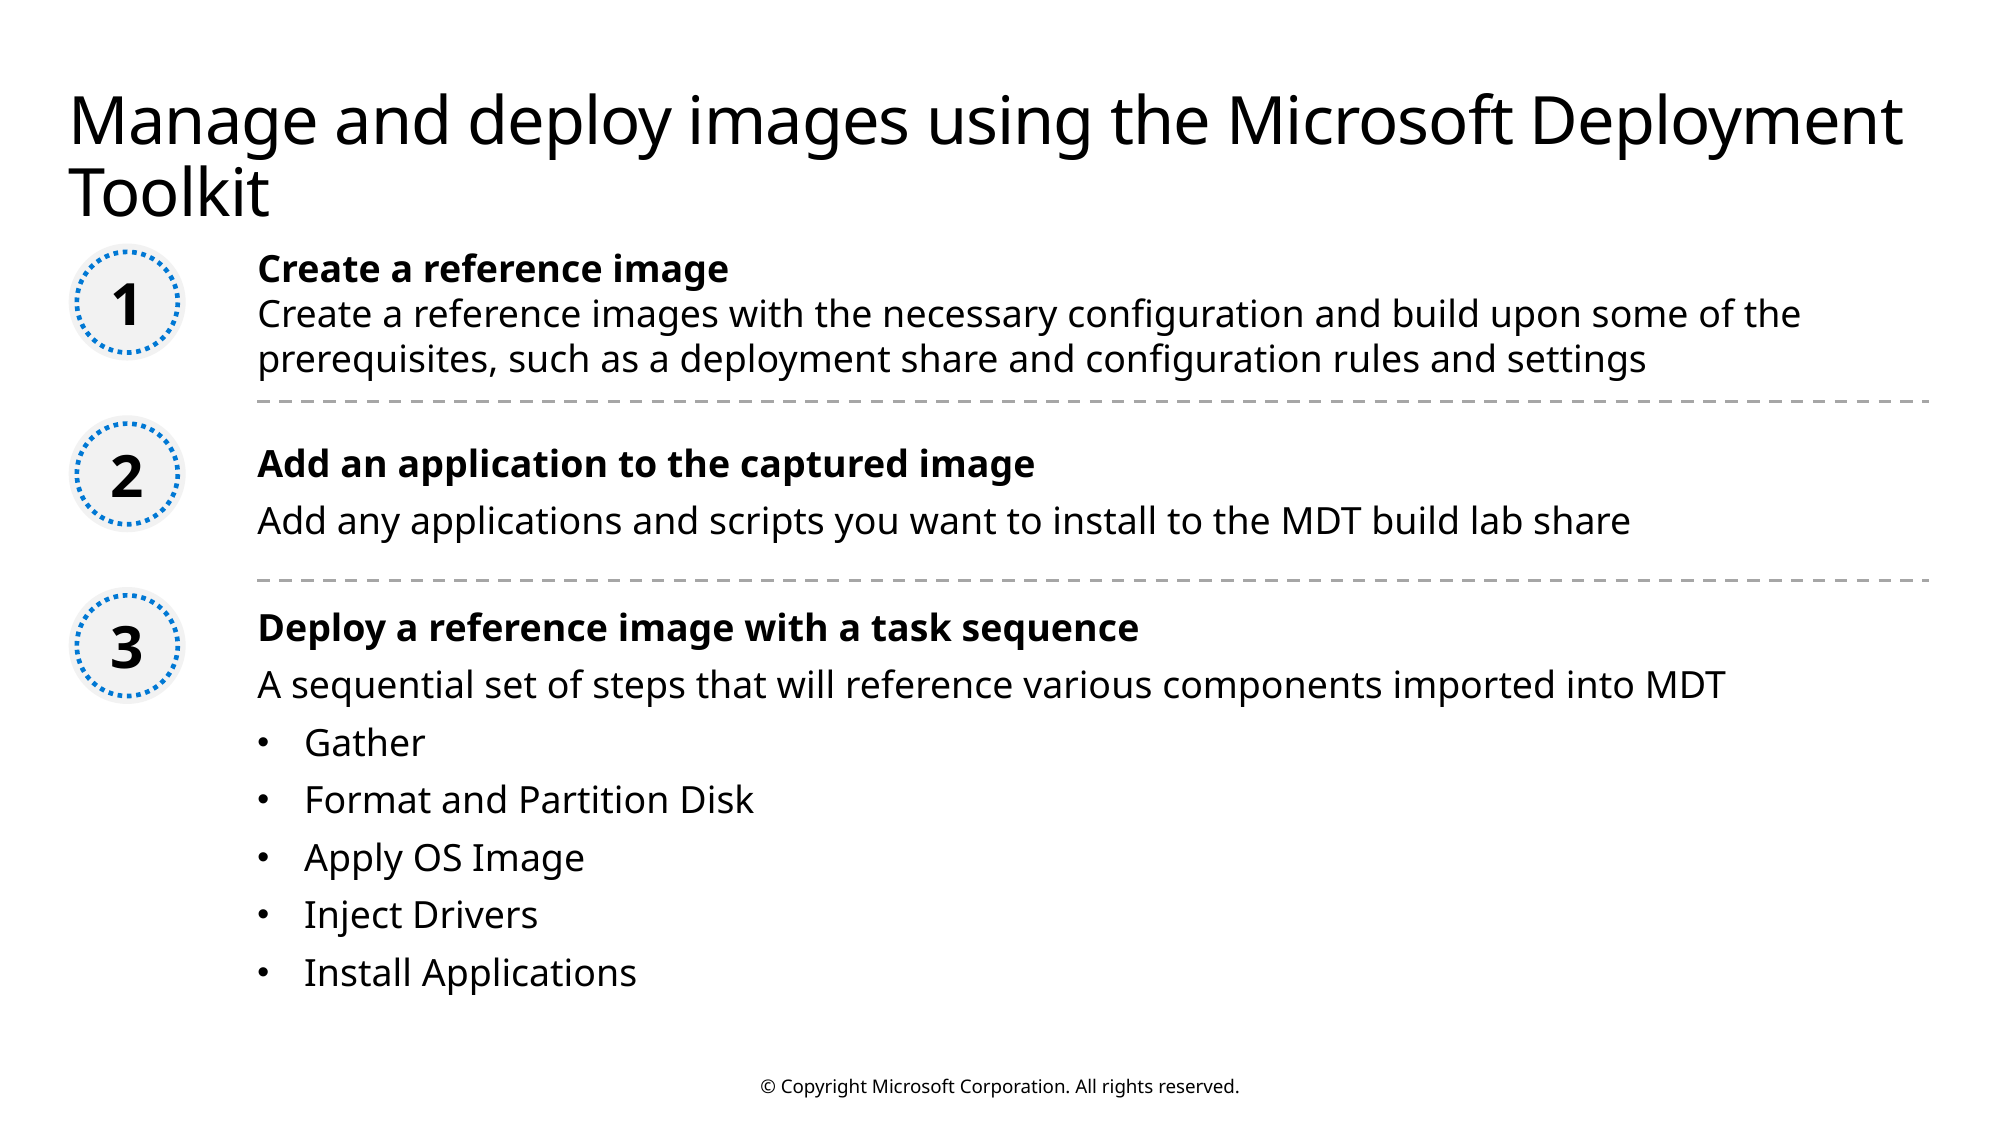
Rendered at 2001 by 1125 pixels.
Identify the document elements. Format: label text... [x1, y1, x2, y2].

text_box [68, 415, 186, 533]
list Add an application to the captured image Add any applications and scripts you want to install to the MDT build lab share [257, 417, 1932, 565]
title Manage and deploy images using the Microsoft Deployment Toolkit [68, 72, 1930, 184]
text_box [68, 243, 186, 361]
list Create a reference image Create a reference images with the necessary configuration and build upon some of the prerequisites, such as a deployment share and configuration rules and settings [257, 238, 1932, 386]
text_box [68, 586, 186, 705]
list Deploy a reference image with a task sequence A sequential set of steps that will reference various components imported into MDT Gather Format and Partition Disk Apply OS Image Inject Drivers Install Applications [257, 596, 1932, 1002]
